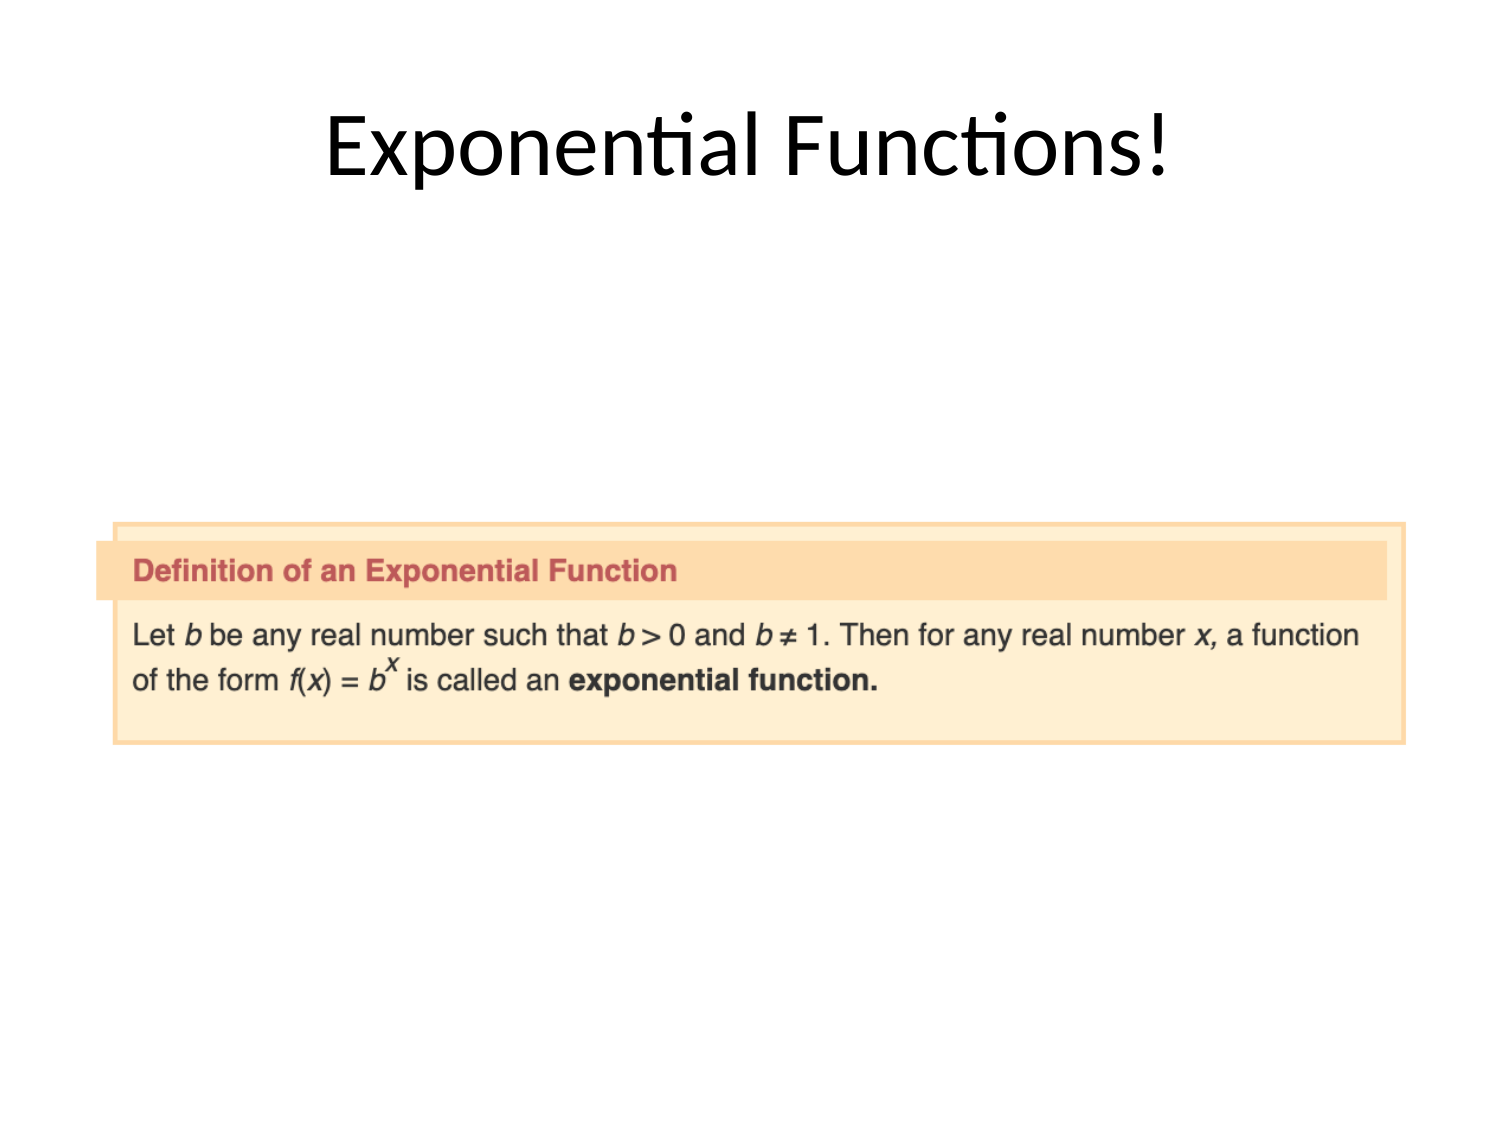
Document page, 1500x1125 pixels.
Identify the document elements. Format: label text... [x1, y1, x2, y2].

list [74, 262, 1426, 1006]
title Exponential Functions! [75, 45, 1425, 233]
